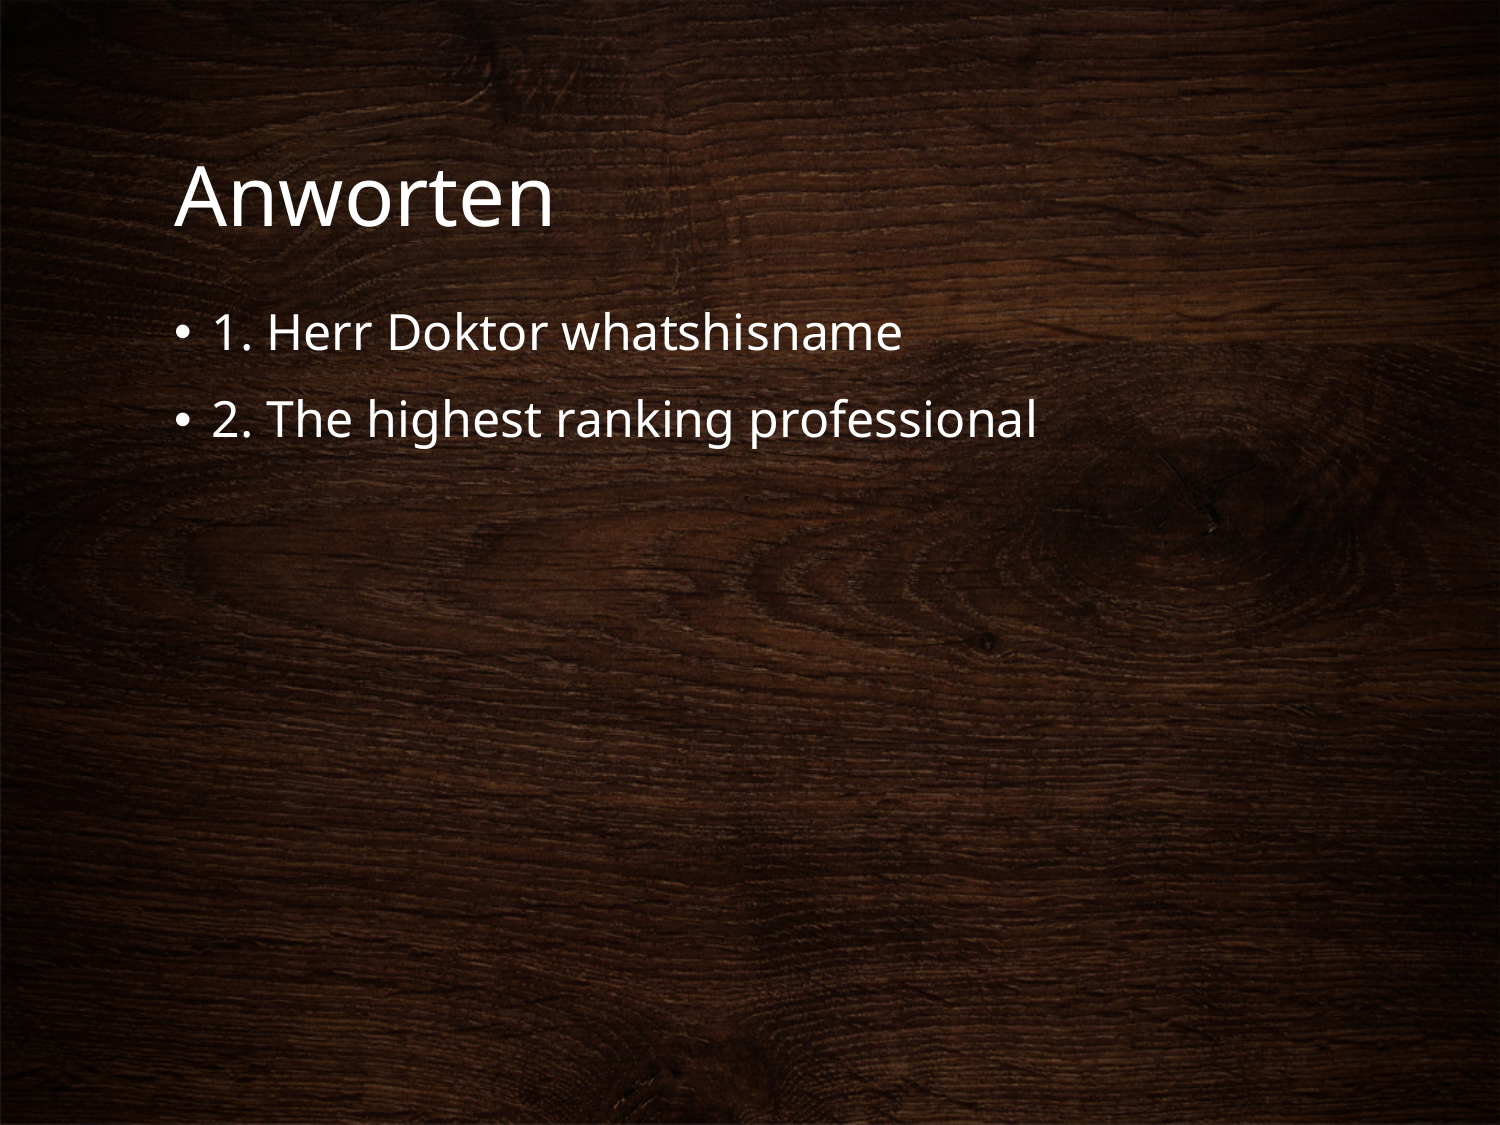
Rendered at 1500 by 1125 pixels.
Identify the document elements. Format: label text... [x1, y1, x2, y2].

picture [0, 0, 1500, 1125]
title Anworten [159, 62, 1341, 250]
list 1. Herr Doktor whatshisname 2. The highest ranking professional [159, 299, 1341, 1013]
